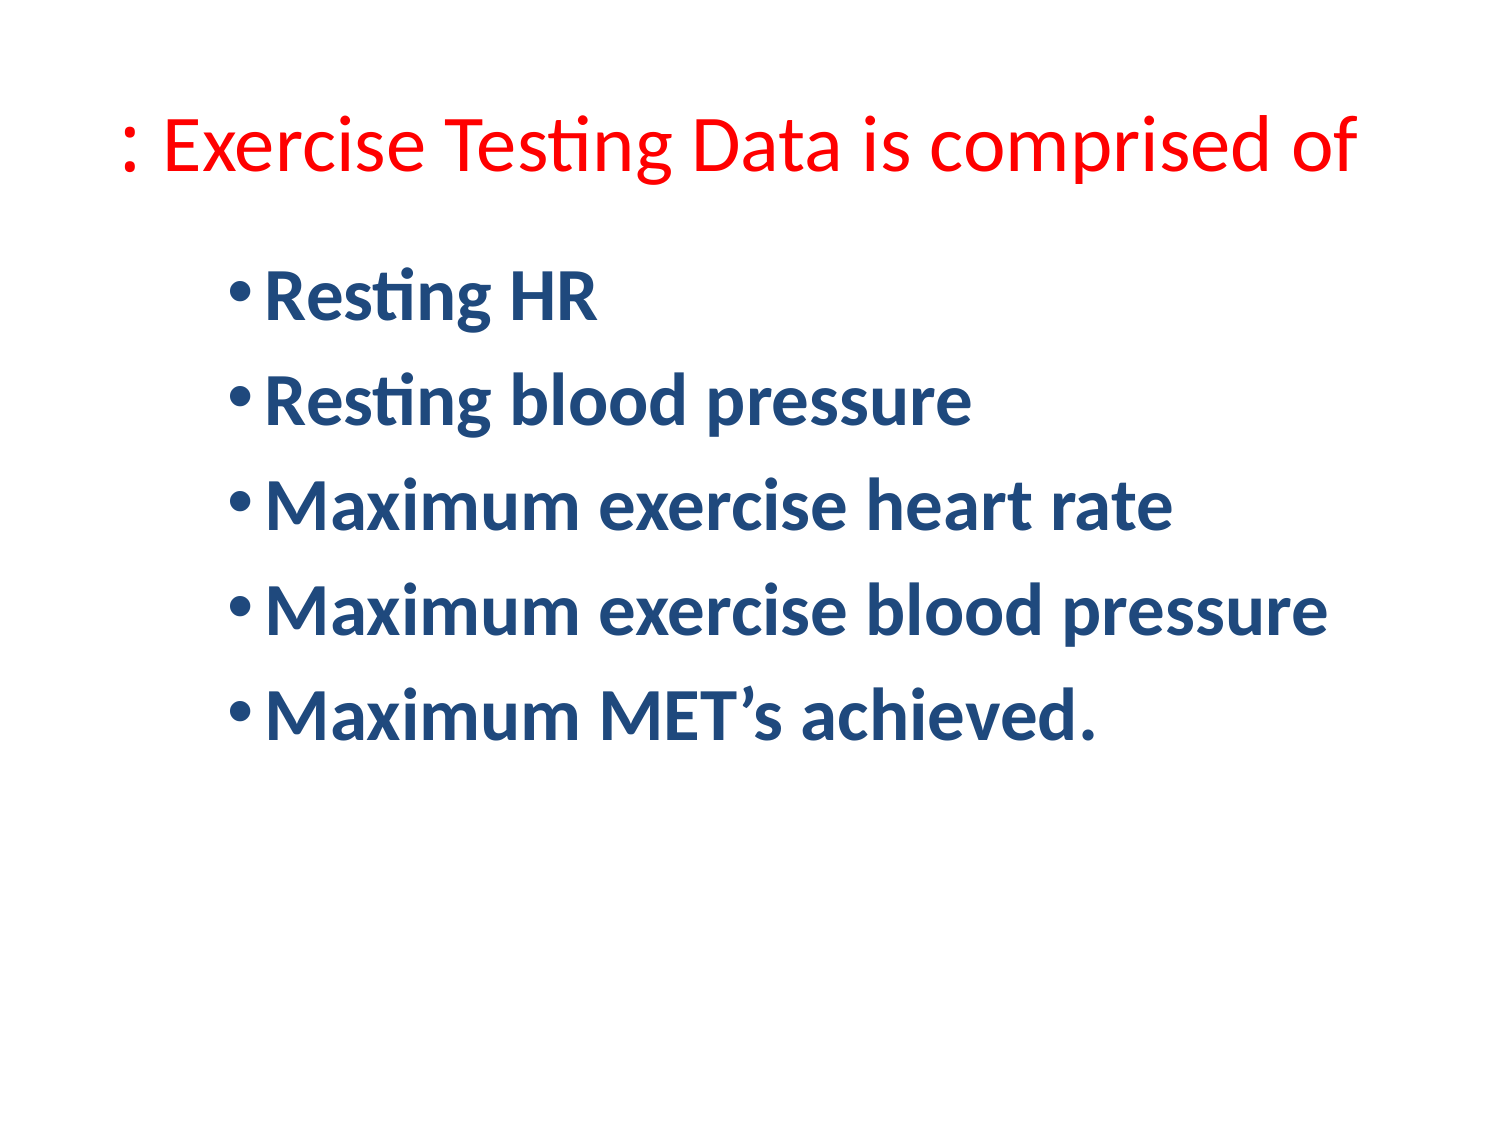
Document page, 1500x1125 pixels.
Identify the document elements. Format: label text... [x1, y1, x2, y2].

title Exercise Testing Data is comprised of : [75, 45, 1425, 233]
list Resting HR Resting blood pressure Maximum exercise heart rate Maximum exercise blood pressure Maximum MET’s achieved. [62, 237, 1438, 966]
